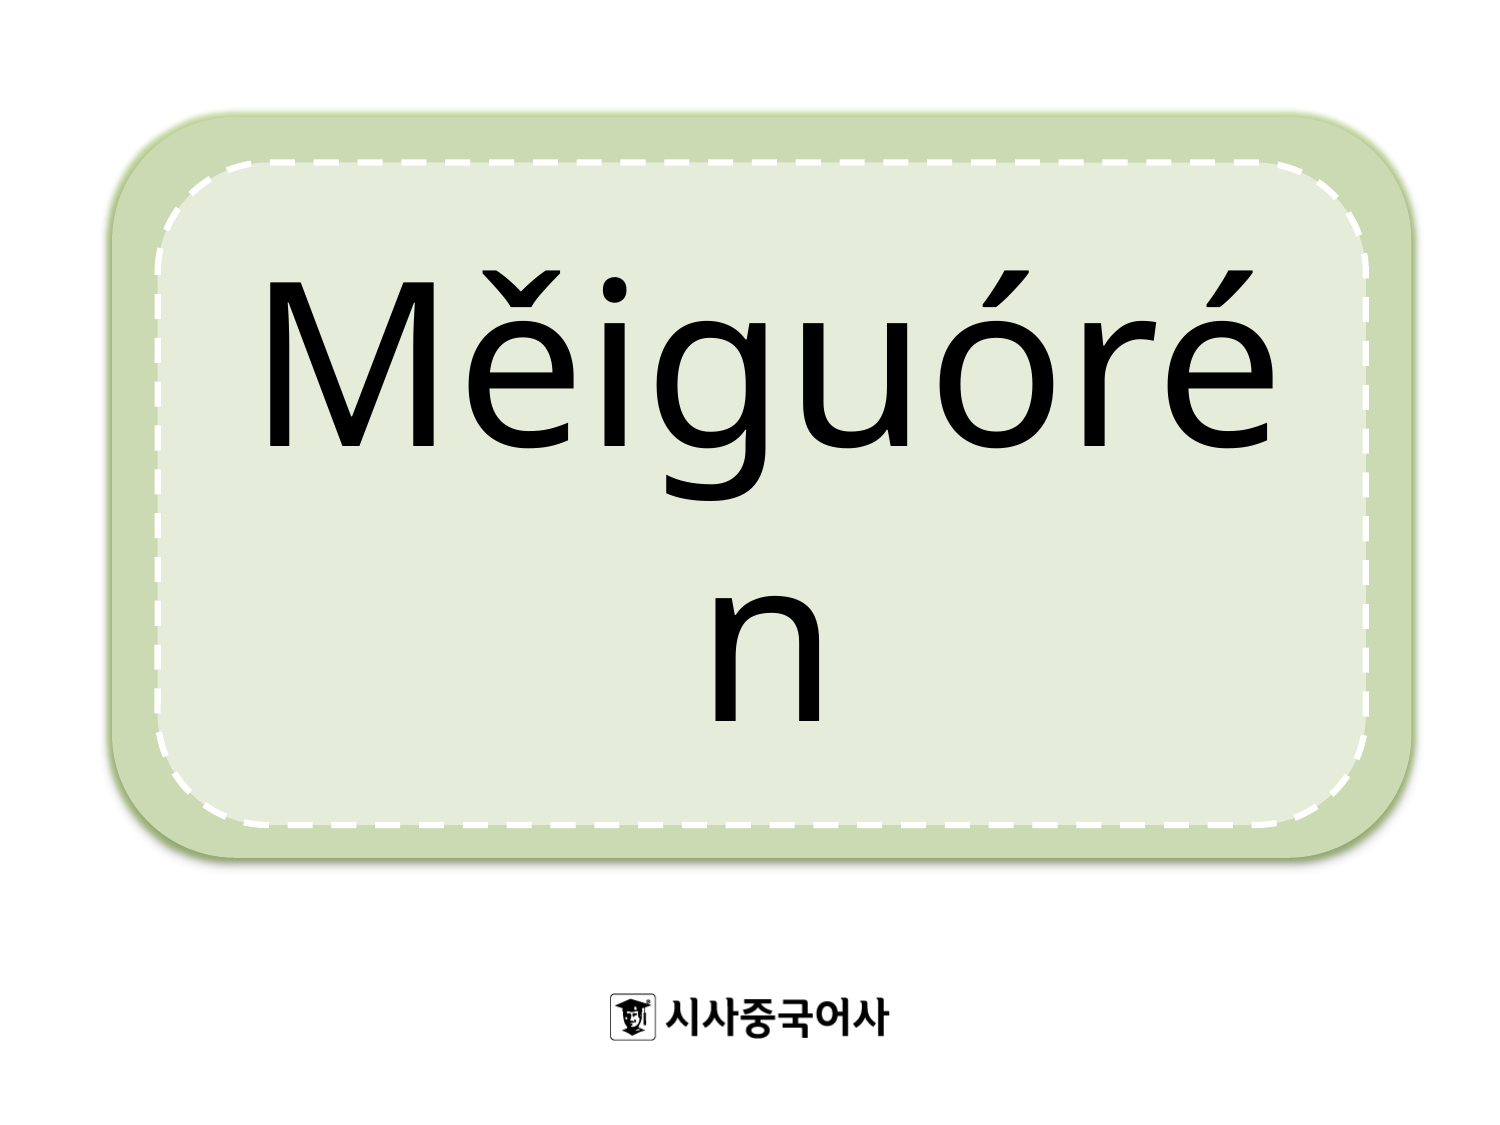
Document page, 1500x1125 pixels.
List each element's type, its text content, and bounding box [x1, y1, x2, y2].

picture [602, 987, 898, 1047]
text_box Měiguórén [162, 160, 1371, 824]
